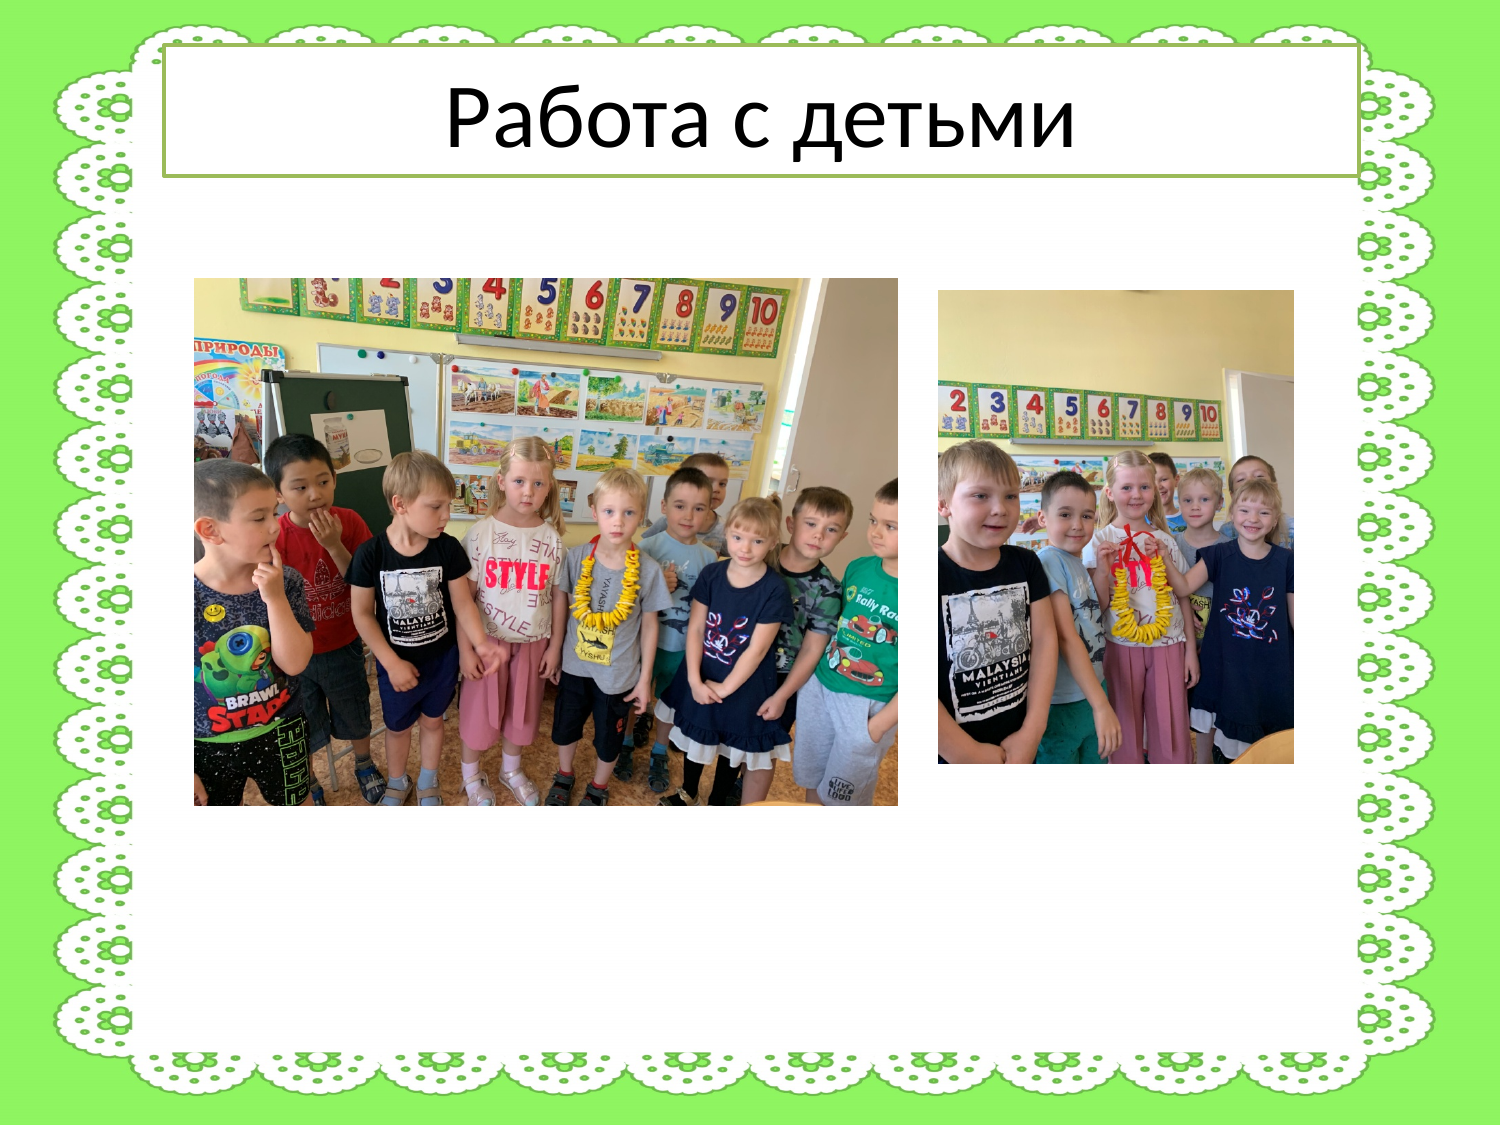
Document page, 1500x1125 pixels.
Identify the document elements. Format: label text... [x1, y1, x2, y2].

title Работа с детьми [162, 43, 1361, 178]
picture [0, 0, 1500, 1125]
